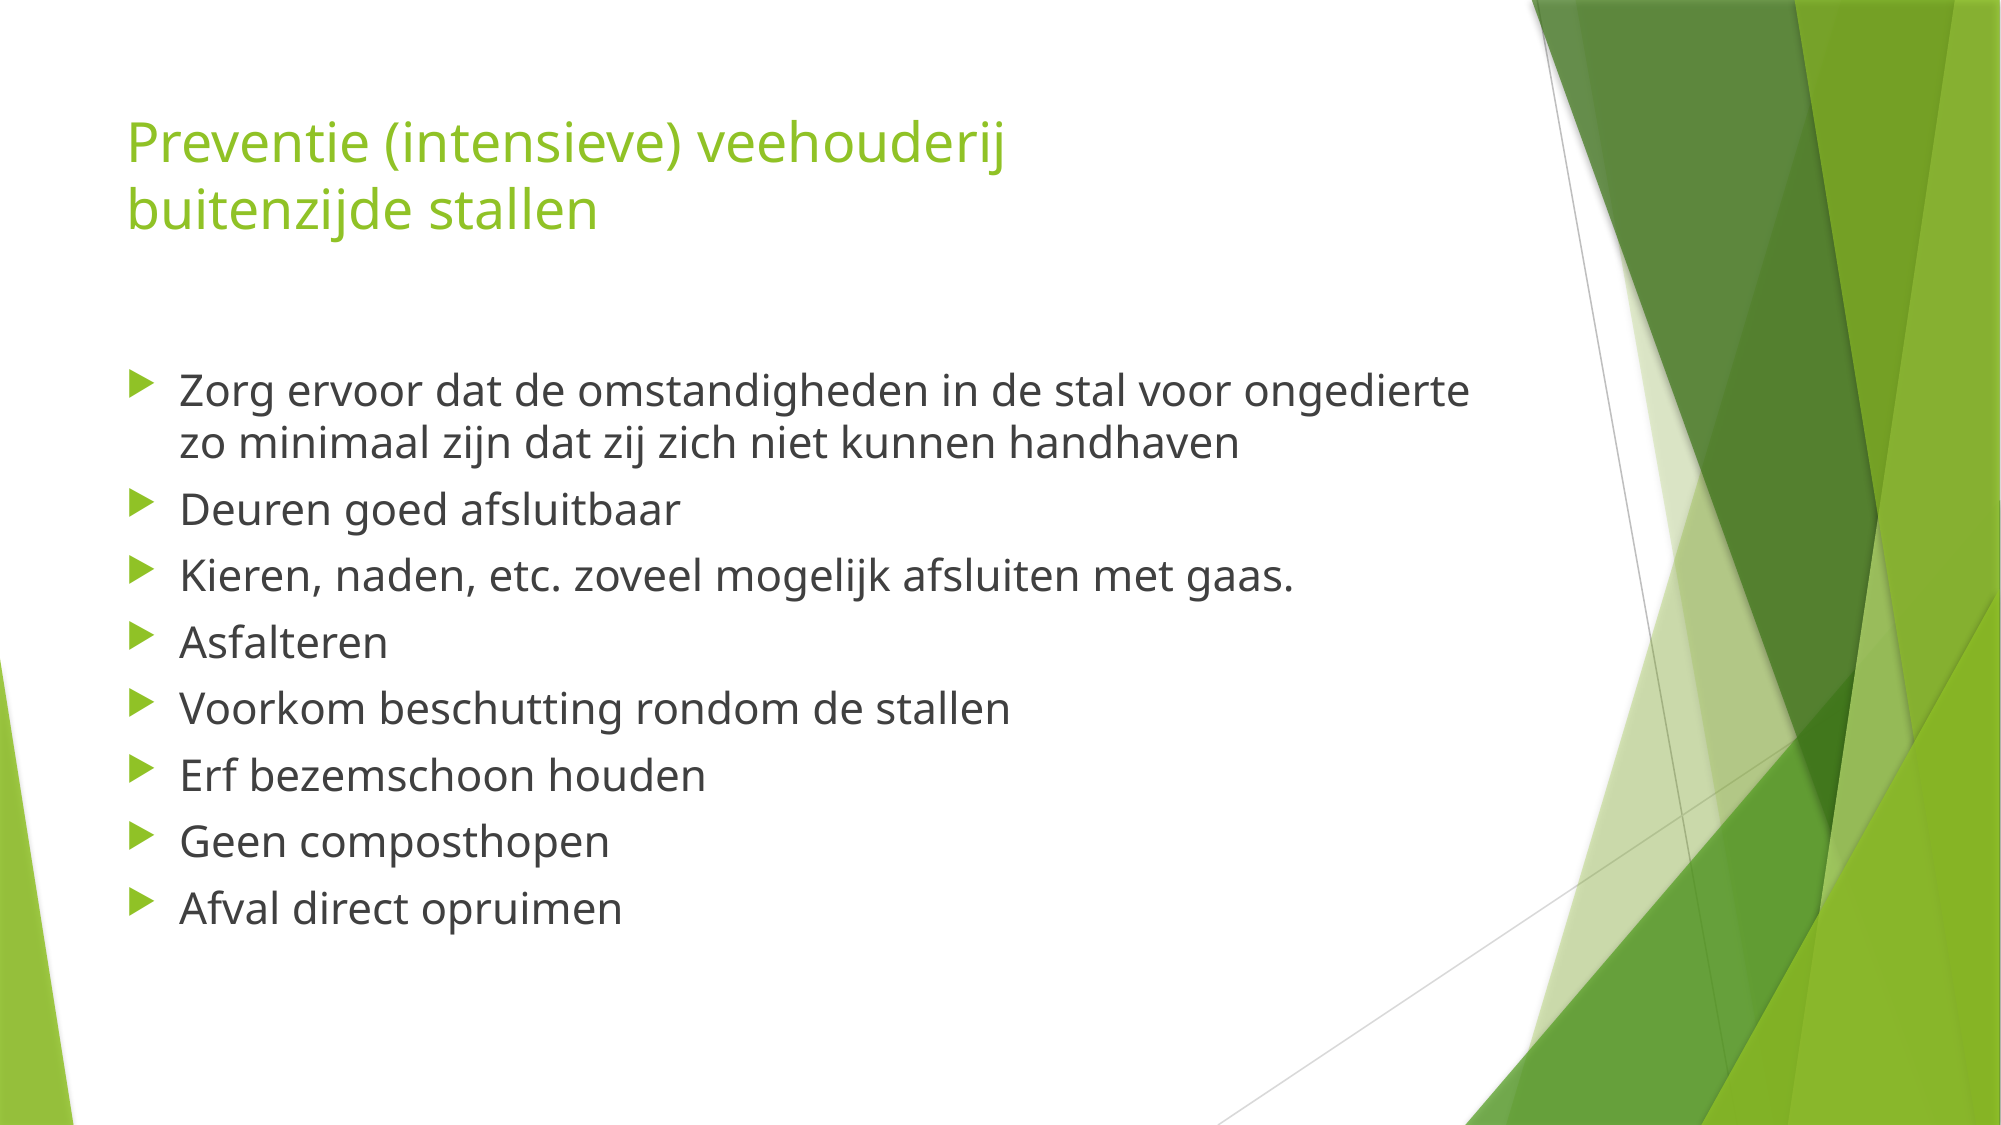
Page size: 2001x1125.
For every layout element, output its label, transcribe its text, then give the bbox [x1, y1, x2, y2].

list Zorg ervoor dat de omstandigheden in de stal voor ongedierte zo minimaal zijn dat zij zich niet kunnen handhaven Deuren goed afsluitbaar Kieren, naden, etc. zoveel mogelijk afsluiten met gaas. Asfalteren Voorkom beschutting rondom de stallen Erf bezemschoon houden Geen composthopen Afval direct opruimen [111, 354, 1522, 992]
title Preventie (intensieve) veehouderij buitenzijde stallen [111, 99, 1522, 317]
